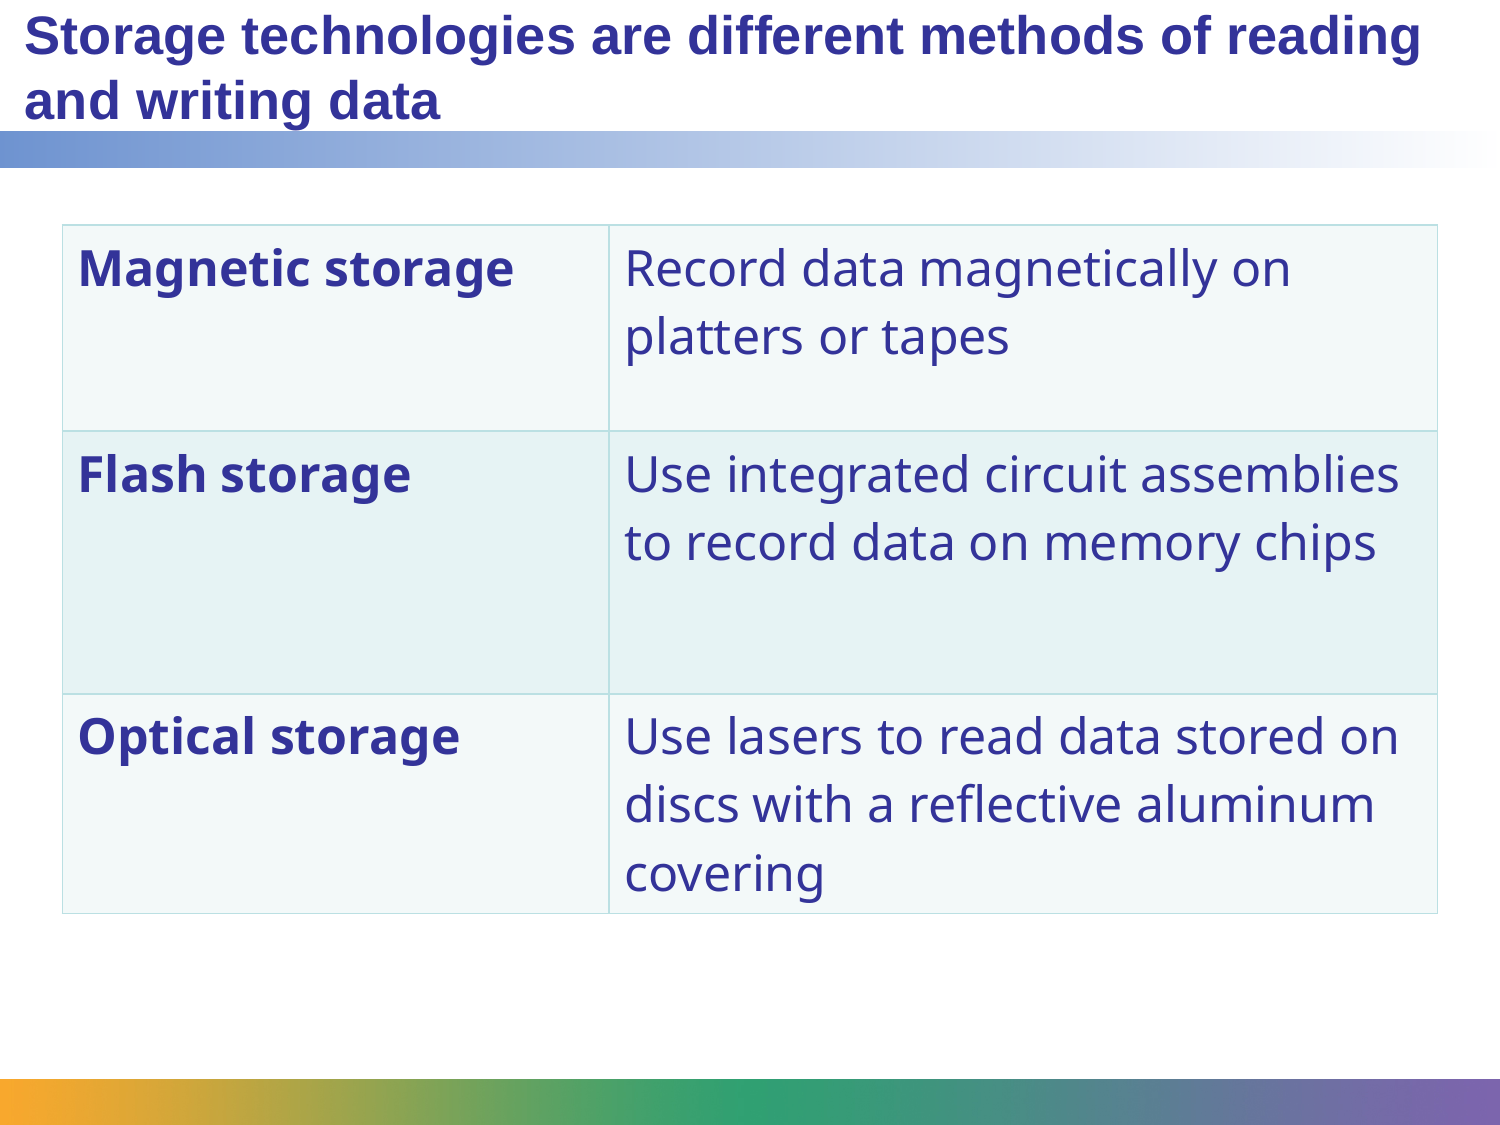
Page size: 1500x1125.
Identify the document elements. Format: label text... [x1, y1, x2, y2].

picture [0, 1079, 1500, 1125]
table_cell Use integrated circuit assemblies to record data on memory chips [610, 432, 1437, 693]
table_header Record data magnetically on platters or tapes [610, 226, 1437, 430]
title Storage technologies are different methods of reading and writing data [9, 0, 1464, 135]
table_cell Use lasers to read data stored on discs with a reflective aluminum covering [610, 695, 1437, 913]
table_header Magnetic storage [63, 226, 608, 430]
table_cell Optical storage [63, 695, 608, 913]
table_cell Flash storage [63, 432, 608, 693]
